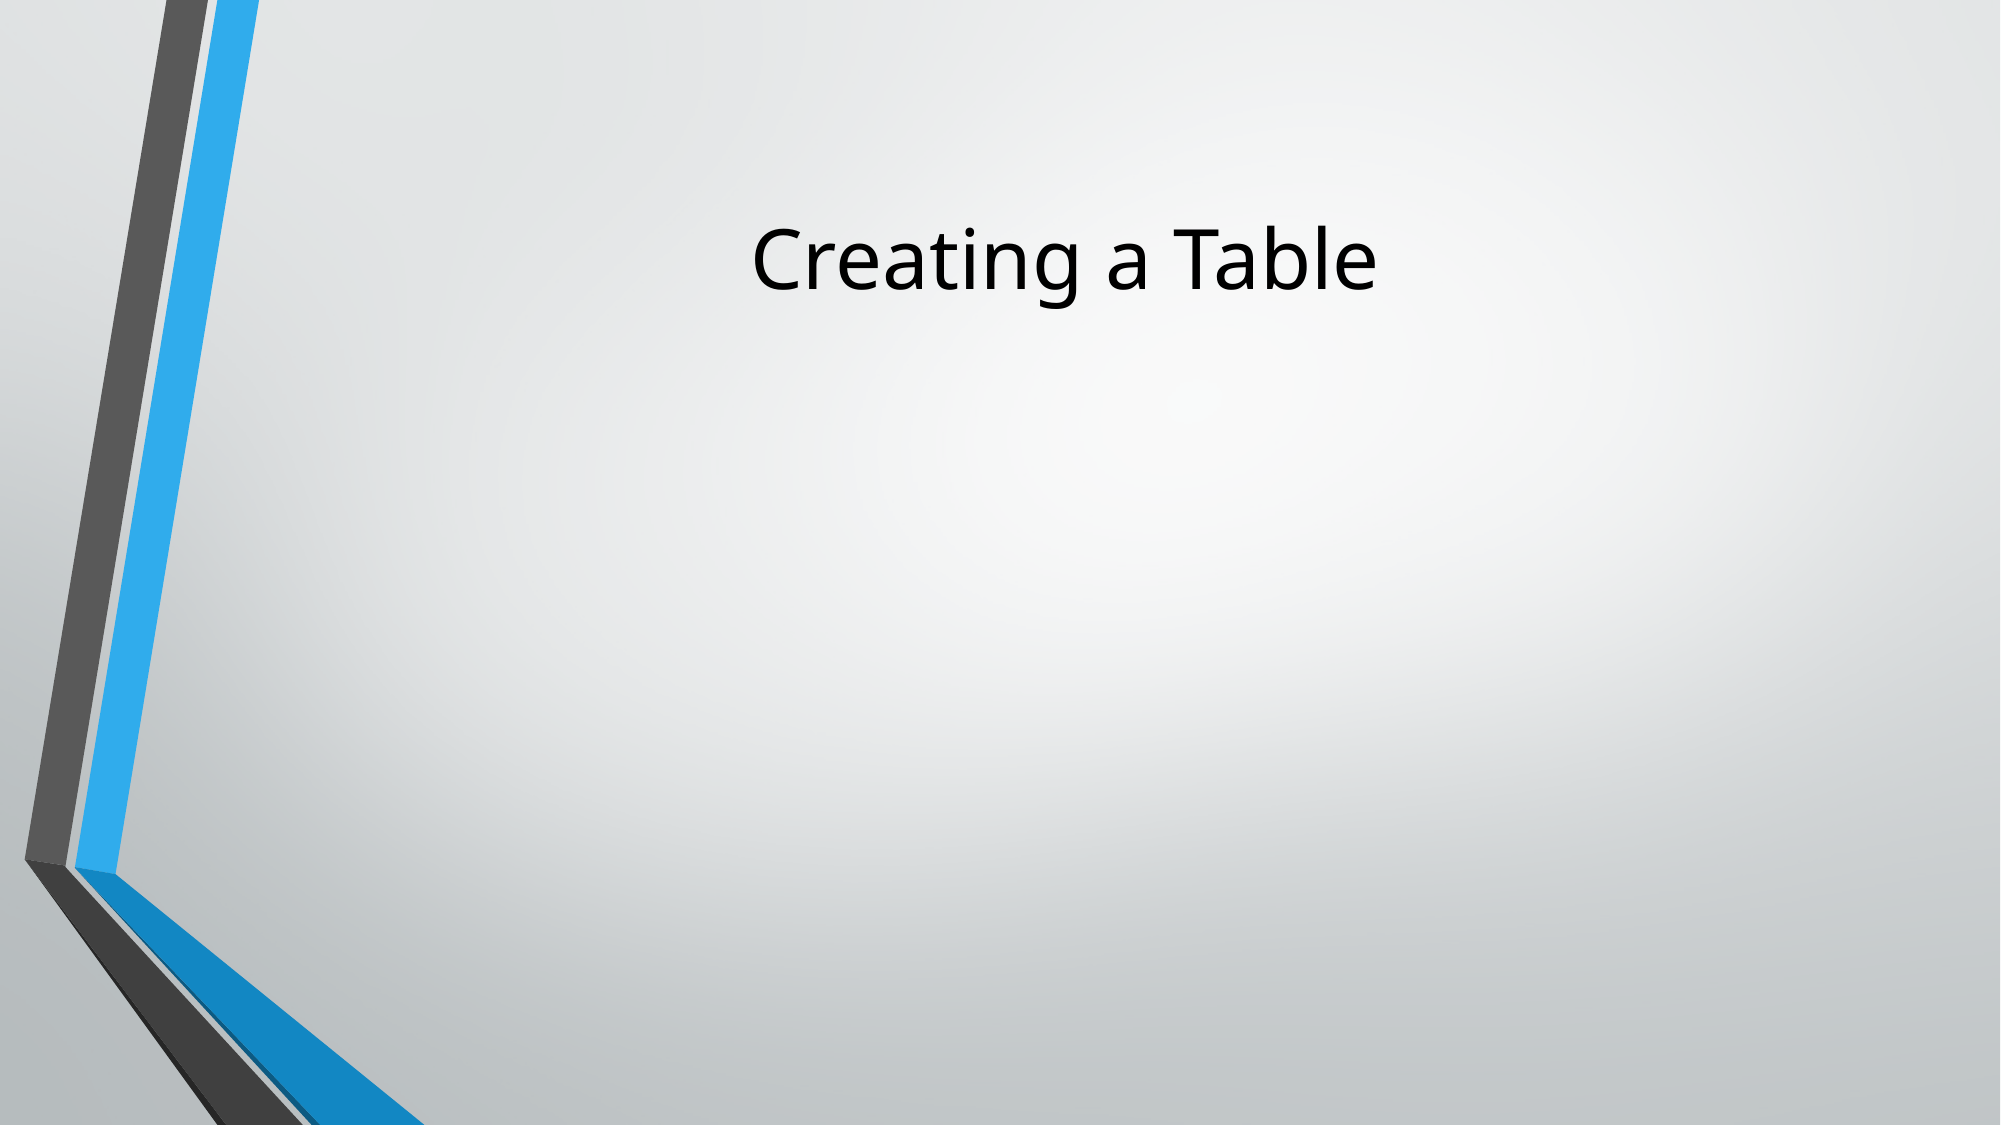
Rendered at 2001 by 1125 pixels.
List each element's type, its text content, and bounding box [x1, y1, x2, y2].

title Creating a Table [243, 112, 1887, 400]
